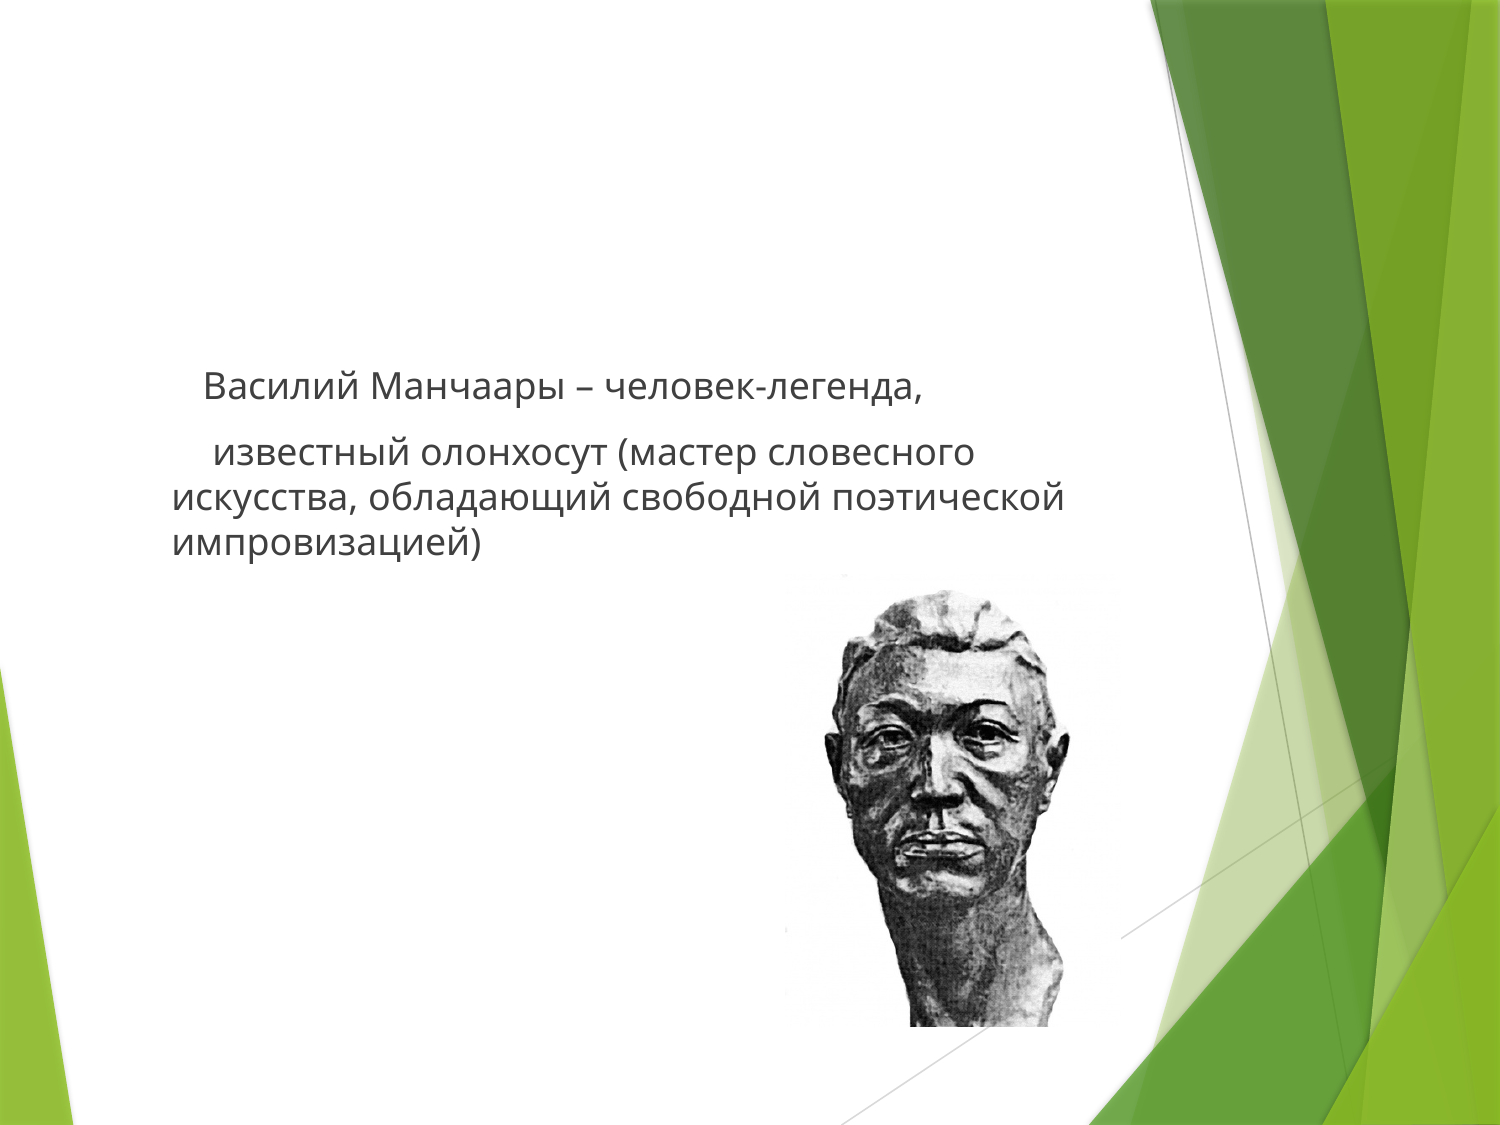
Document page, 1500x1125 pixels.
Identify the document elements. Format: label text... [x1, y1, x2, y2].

picture [784, 573, 1121, 1027]
list Василий Манчаары – человек-легенда, известный олонхосут (мастер словесного искусства, обладающий свободной поэтической импровизацией) [99, 354, 1142, 992]
